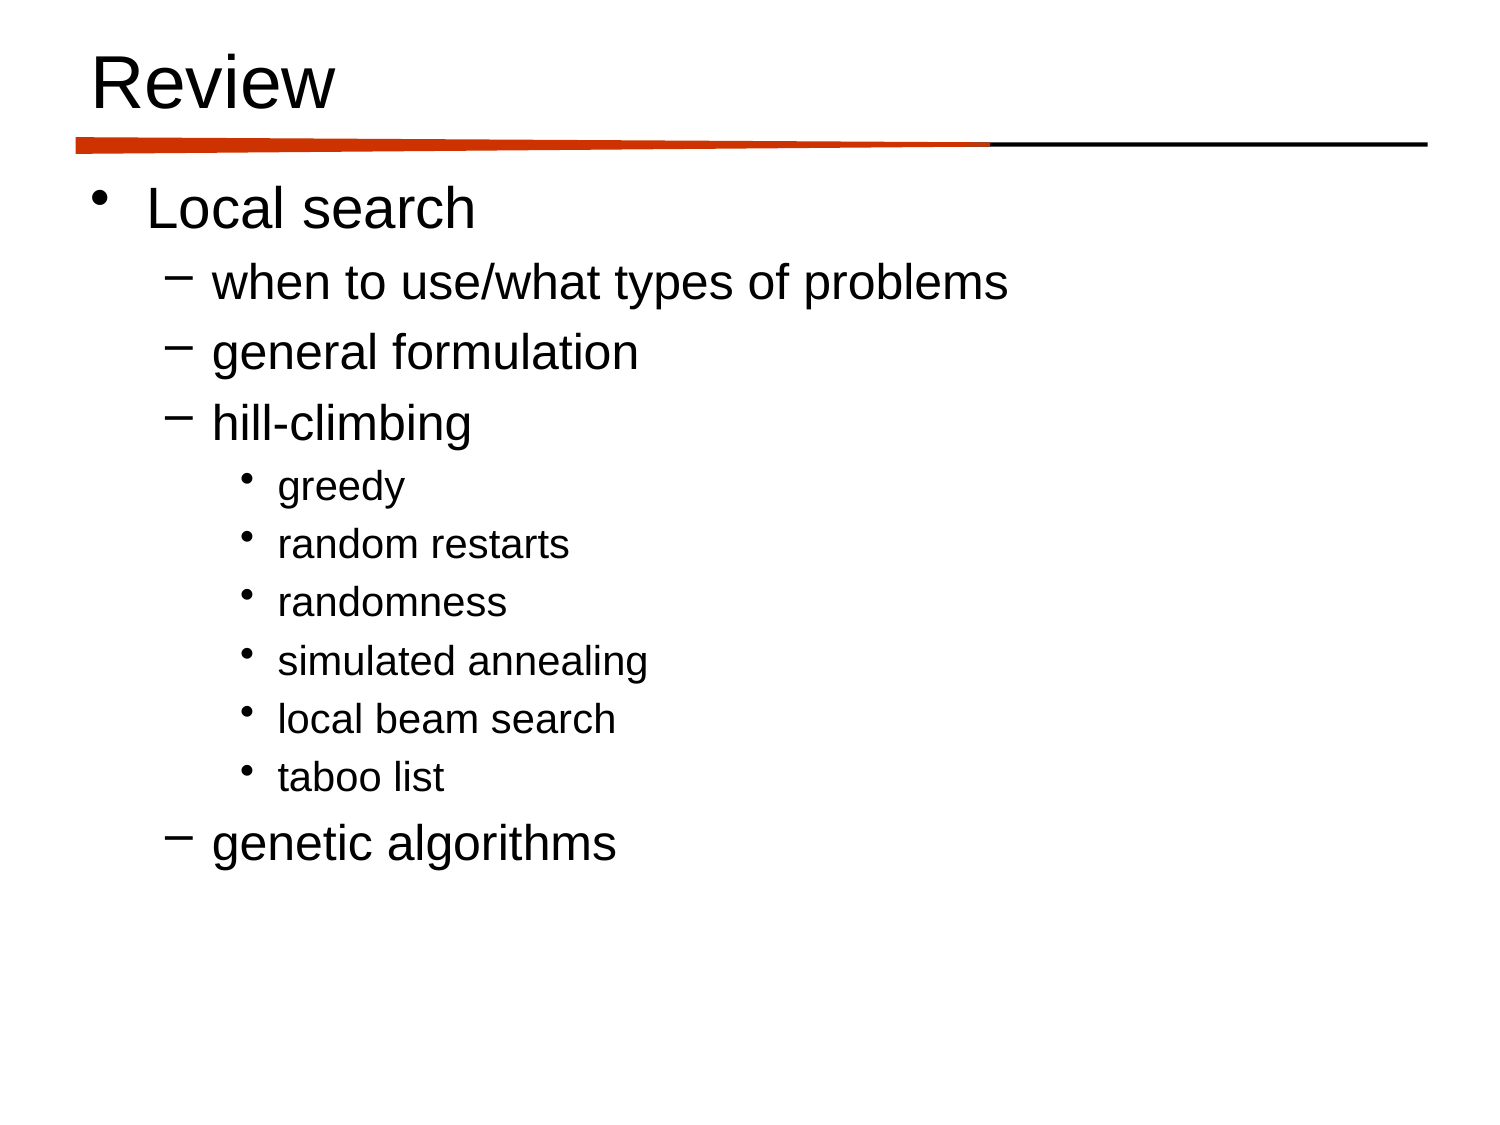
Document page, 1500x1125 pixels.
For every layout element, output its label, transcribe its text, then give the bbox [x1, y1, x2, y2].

title Review [74, 24, 1426, 133]
list Local search when to use/what types of problems general formulation hill-climbing greedy random restarts randomness simulated annealing local beam search taboo list genetic algorithms [74, 162, 1426, 1006]
